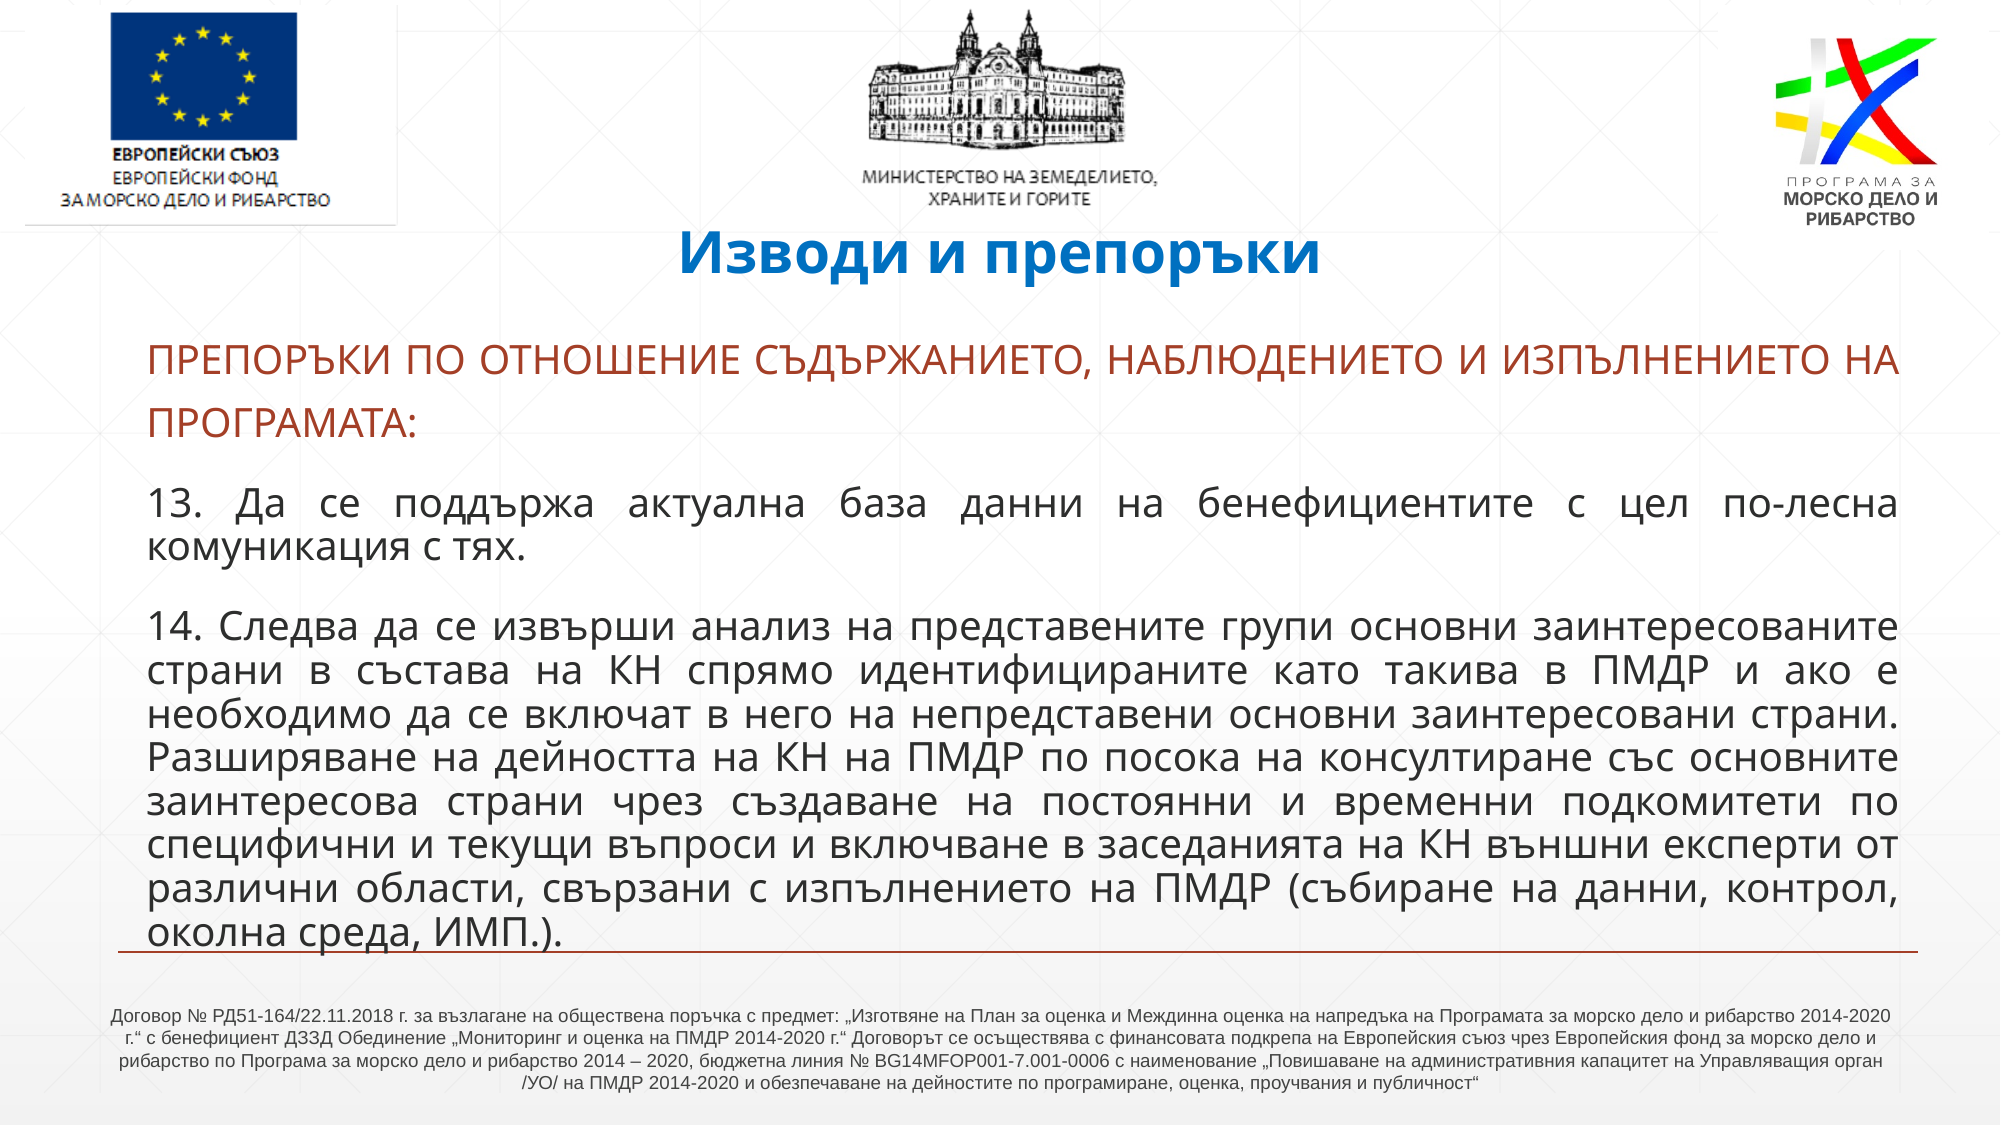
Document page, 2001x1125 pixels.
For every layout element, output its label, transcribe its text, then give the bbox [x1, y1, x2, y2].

picture [25, 5, 399, 227]
footer Договор № РД51-164/22.11.2018 г. за възлагане на обществена поръчка с предмет: „Изготвяне на План за оценка и Междинна оценка на напредъка на Програмата за морско дело и рибарство 2014-2020 г.“ с бенефициент ДЗЗД Обединение „Мониторинг и оценка на ПМДР 2014-2020 г.“ Договорът се осъществява с финансовата подкрепа на Европейския съюз чрез Европейския фонд за морско дело и рибарство по Програма за морско дело и рибарство 2014 – 2020, бюджетна линия № BG14MFOP001-7.001-0006 с наименование „Повишаване на административния капацитет на Управляващия орган /УО/ на ПМДР 2014-2020 и обезпечаване на дейностите по програмиране, оценка, проучвания и публичност“ [91, 998, 1909, 1099]
picture [862, 5, 1138, 154]
picture [1718, 5, 1989, 250]
text_box Изводи и препоръки [170, 221, 1830, 294]
picture [779, 158, 1244, 245]
list ПРЕПОРЪКИ по отношение съдържанието, наблюдението и изпълнението на програмата: 13. Да се поддържа актуална база данни на бенефициентите с цел по-лесна комуникация с тях. 14. Следва да се извърши анализ на представените групи основни заинтересованите страни в състава на КН спрямо идентифицираните като такива в ПМДР и ако е необходимо да се включат в него на непредставени основни заинтересовани страни. Разширяване на дейността на КН на ПМДР по посока на консултиране със основните заинтересова страни чрез създаване на постоянни и временни подкомитети по специфични и текущи въпроси и включване в заседанията на КН външни експерти от различни области, свързани с изпълнението на ПМДР (събиране на данни, контрол, околна среда, ИМП.). [123, 312, 1918, 967]
